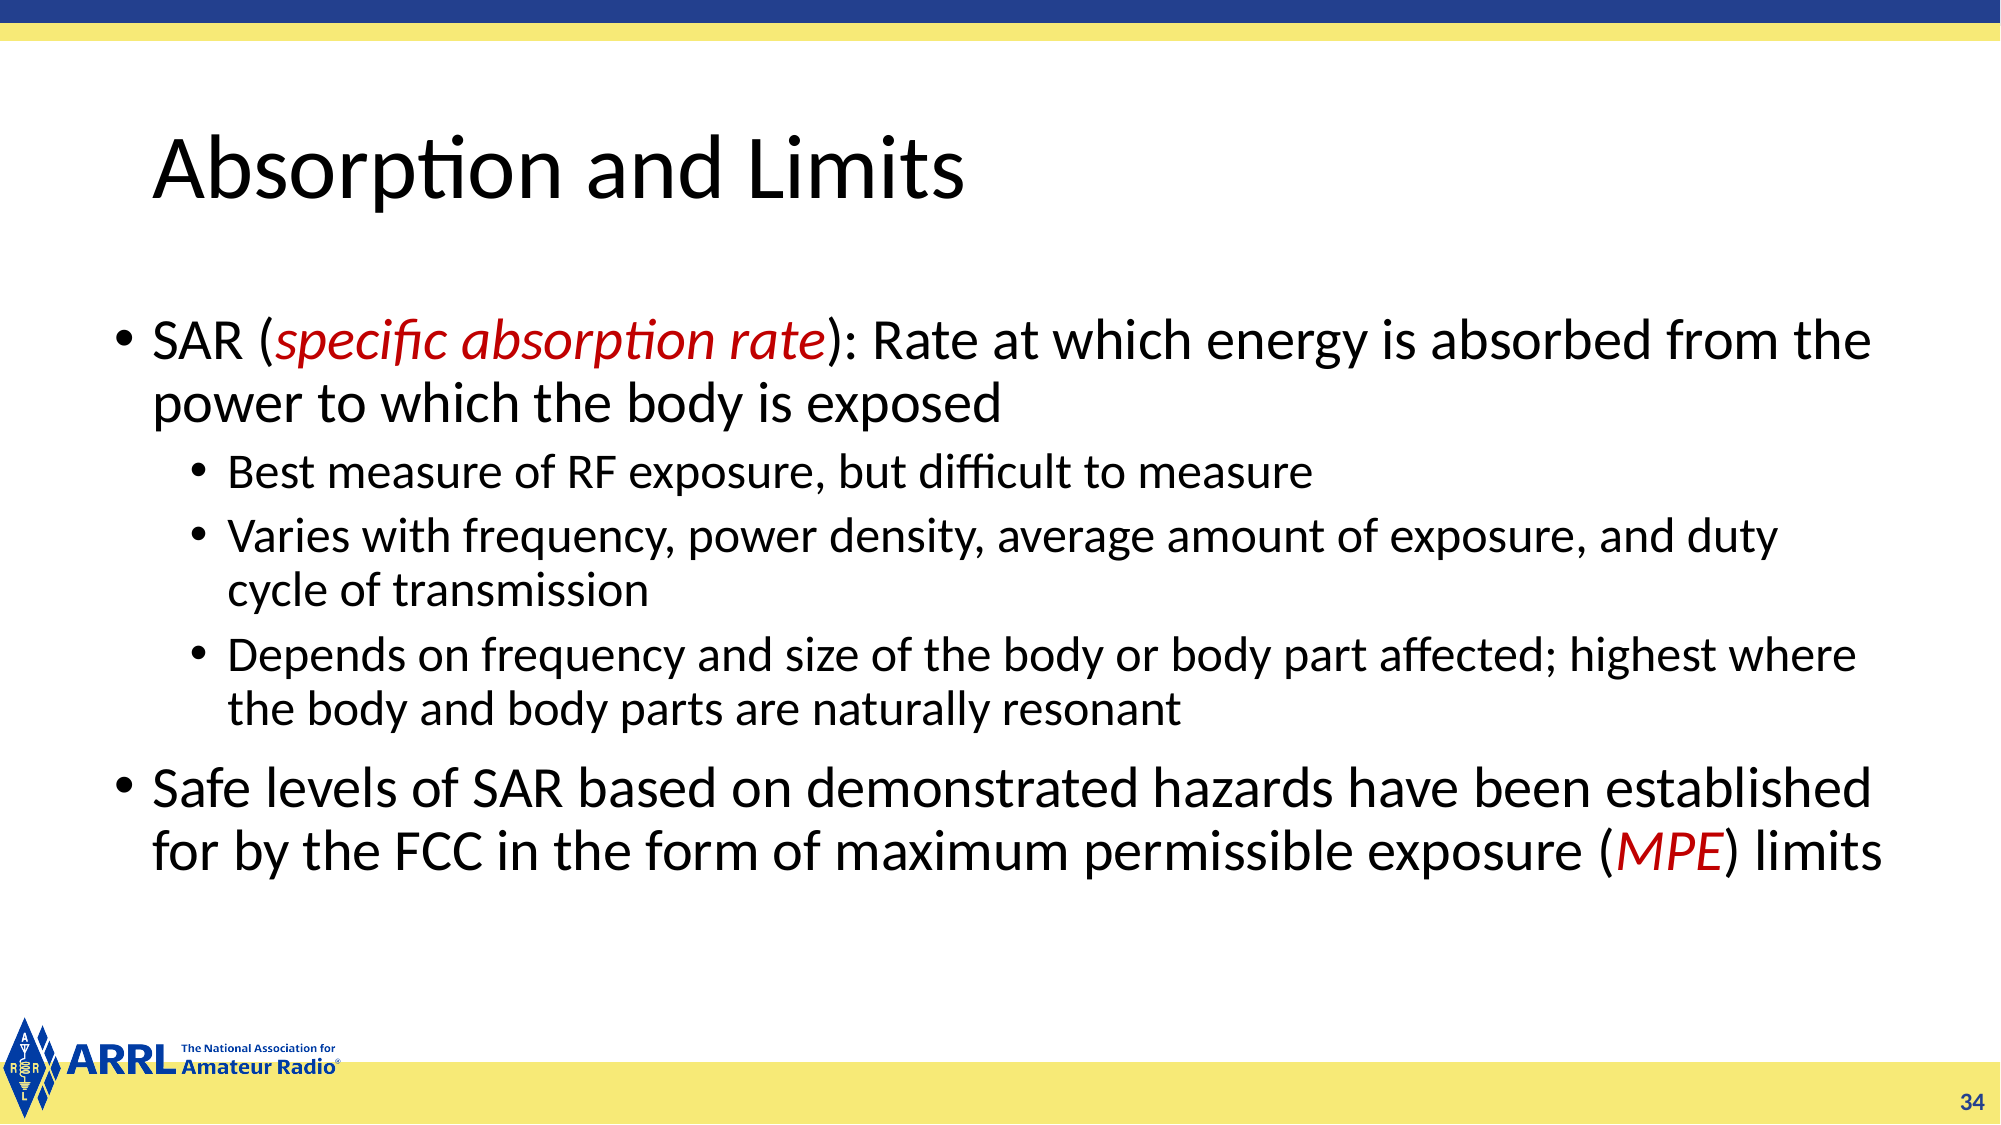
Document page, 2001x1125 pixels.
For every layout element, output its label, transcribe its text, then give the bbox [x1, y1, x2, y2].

list SAR (specific absorption rate): Rate at which energy is absorbed from the power to which the body is exposed Best measure of RF exposure, but difficult to measure Varies with frequency, power density, average amount of exposure, and duty cycle of transmission Depends on frequency and size of the body or body part affected; highest where the body and body parts are naturally resonant Safe levels of SAR based on demonstrated hazards have been established for by the FCC in the form of maximum permissible exposure (MPE) limits [99, 301, 1900, 1075]
picture [1, 1015, 342, 1121]
title Absorption and Limits [137, 59, 1863, 278]
